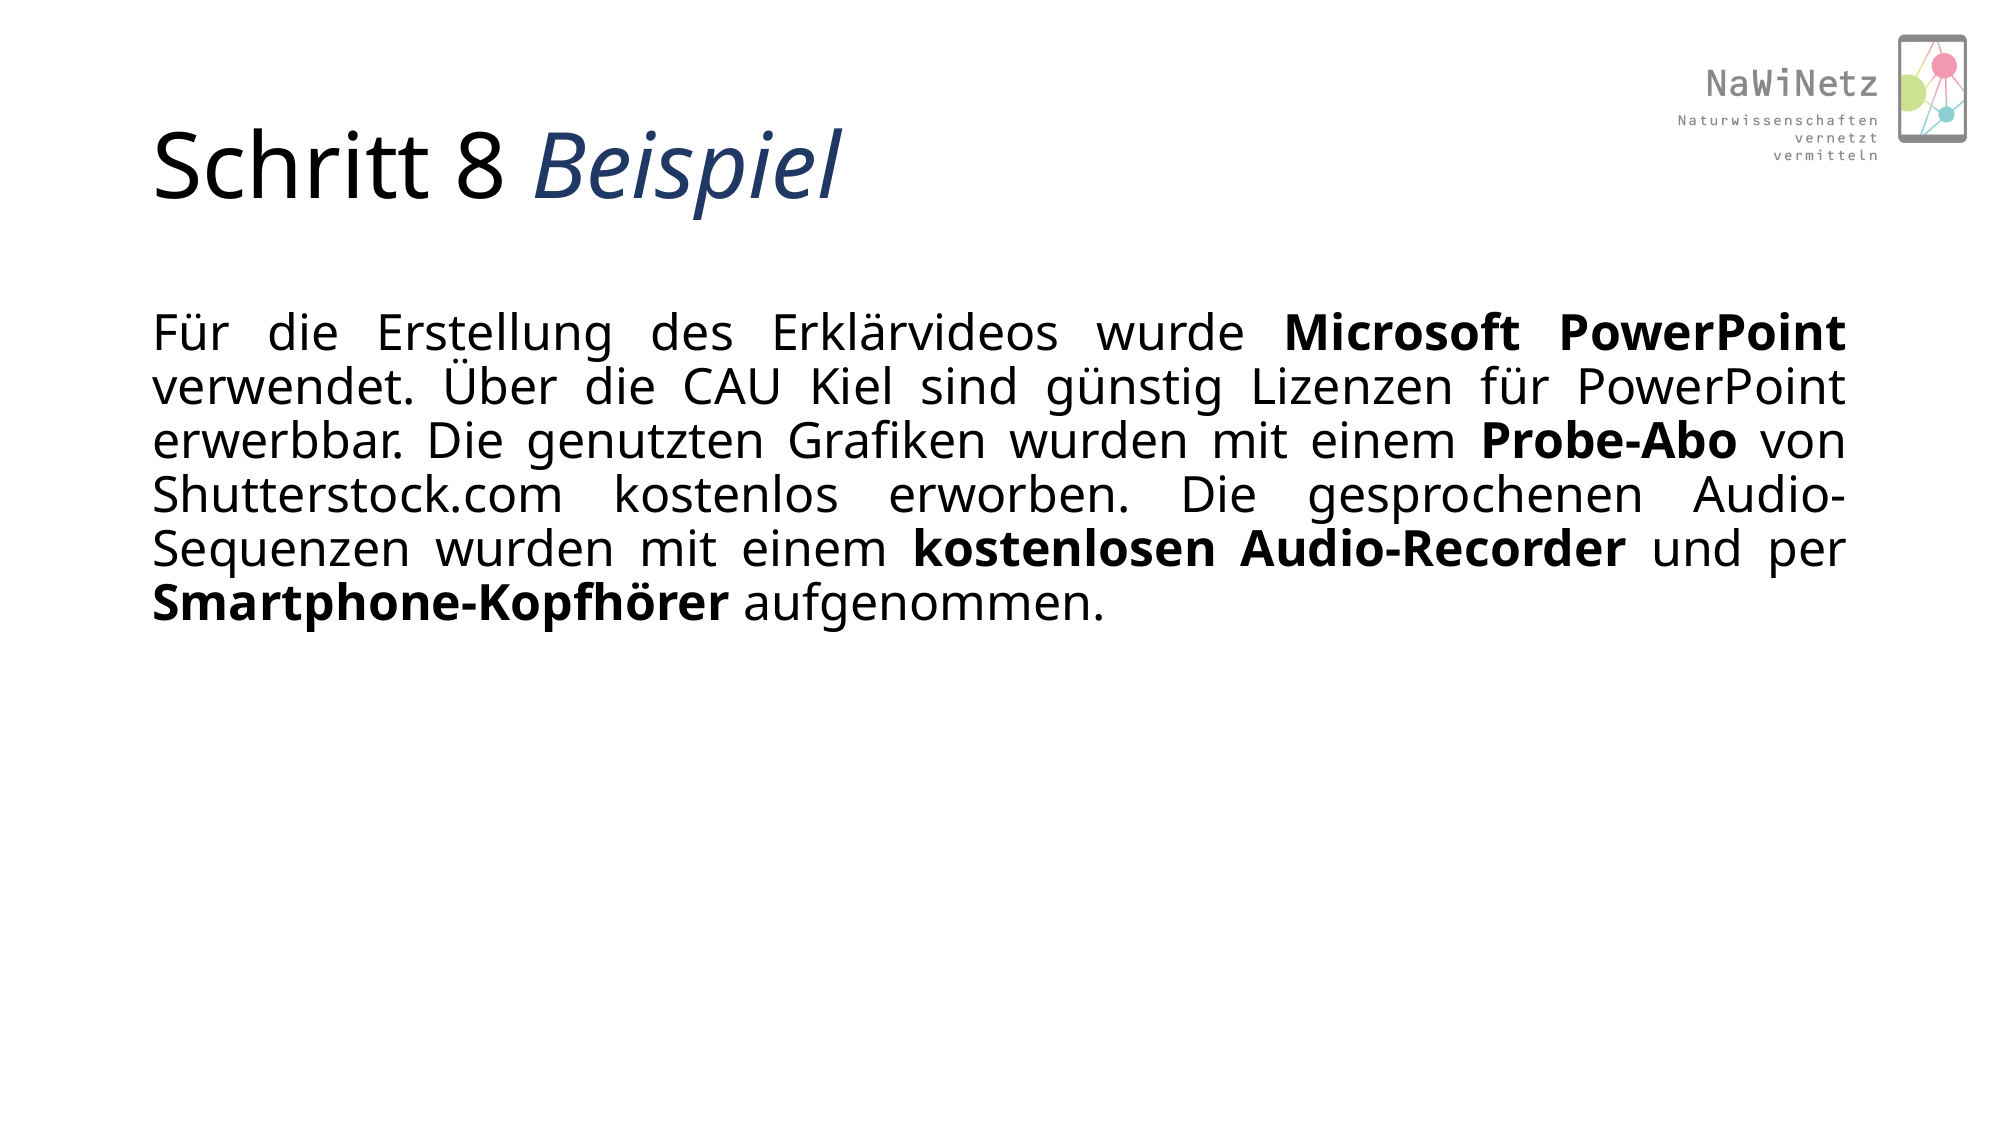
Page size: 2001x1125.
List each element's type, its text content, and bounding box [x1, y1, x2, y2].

list Für die Erstellung des Erklärvideos wurde Microsoft PowerPoint verwendet. Über die CAU Kiel sind günstig Lizenzen für PowerPoint erwerbbar. Die genutzten Grafiken wurden mit einem Probe-Abo von Shutterstock.com kostenlos erworben. Die gesprochenen Audio-Sequenzen wurden mit einem kostenlosen Audio-Recorder und per Smartphone-Kopfhörer aufgenommen. [137, 299, 1863, 1014]
picture [1674, 29, 1975, 166]
title Schritt 8 Beispiel [137, 59, 1863, 278]
